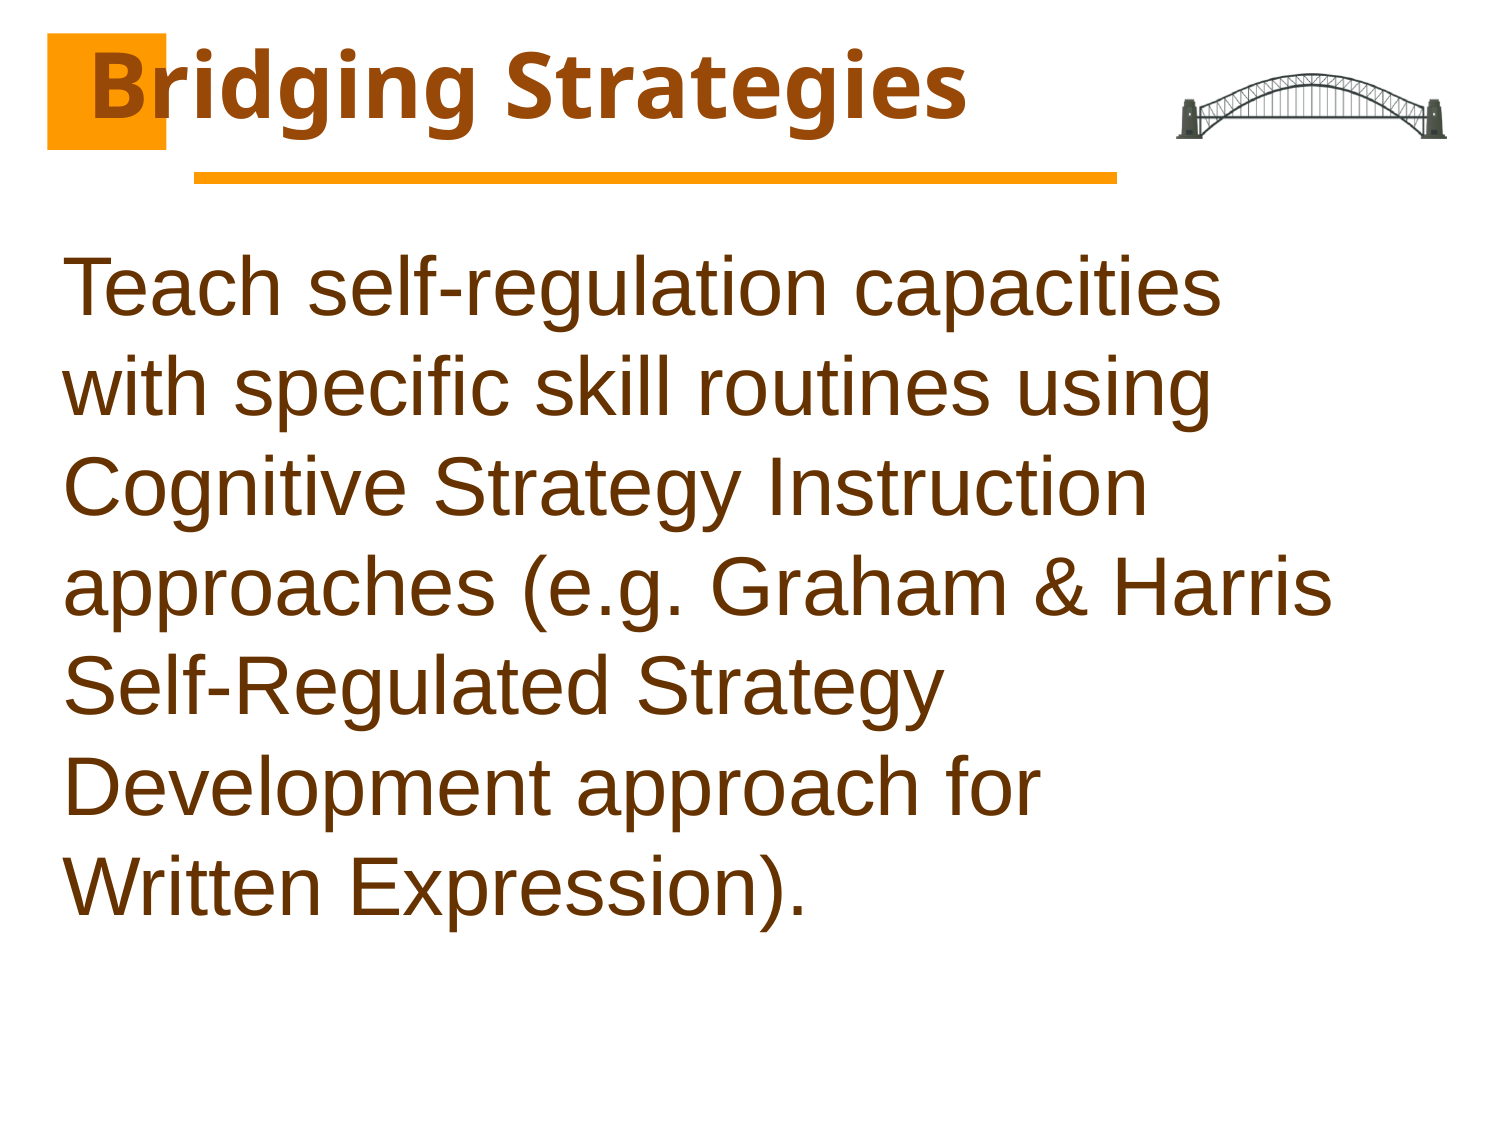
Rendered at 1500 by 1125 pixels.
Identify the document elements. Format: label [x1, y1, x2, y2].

picture [1176, 73, 1447, 139]
text_box [47, 224, 1383, 958]
text_box [45, 31, 72, 152]
title [72, 0, 1165, 165]
